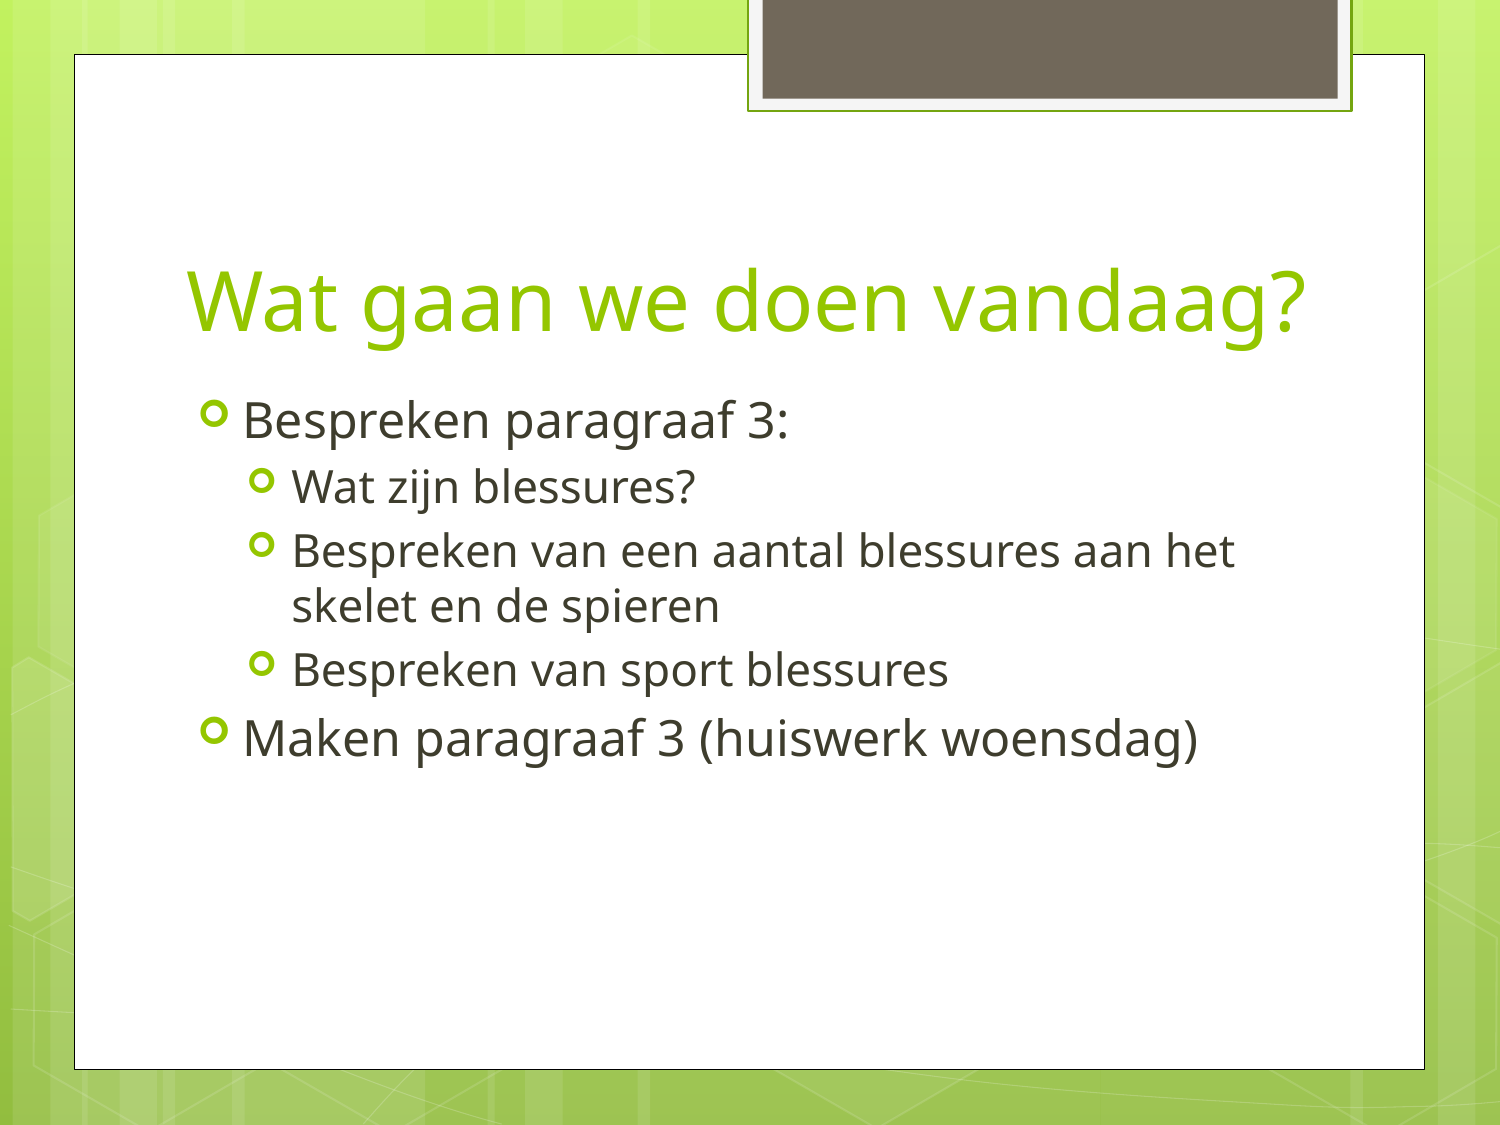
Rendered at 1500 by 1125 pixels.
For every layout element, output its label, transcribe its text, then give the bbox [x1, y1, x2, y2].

list Bespreken paragraaf 3: Wat zijn blessures? Bespreken van een aantal blessures aan het skelet en de spieren Bespreken van sport blessures Maken paragraaf 3 (huiswerk woensdag) [171, 381, 1283, 957]
title Wat gaan we doen vandaag? [171, 168, 1324, 357]
